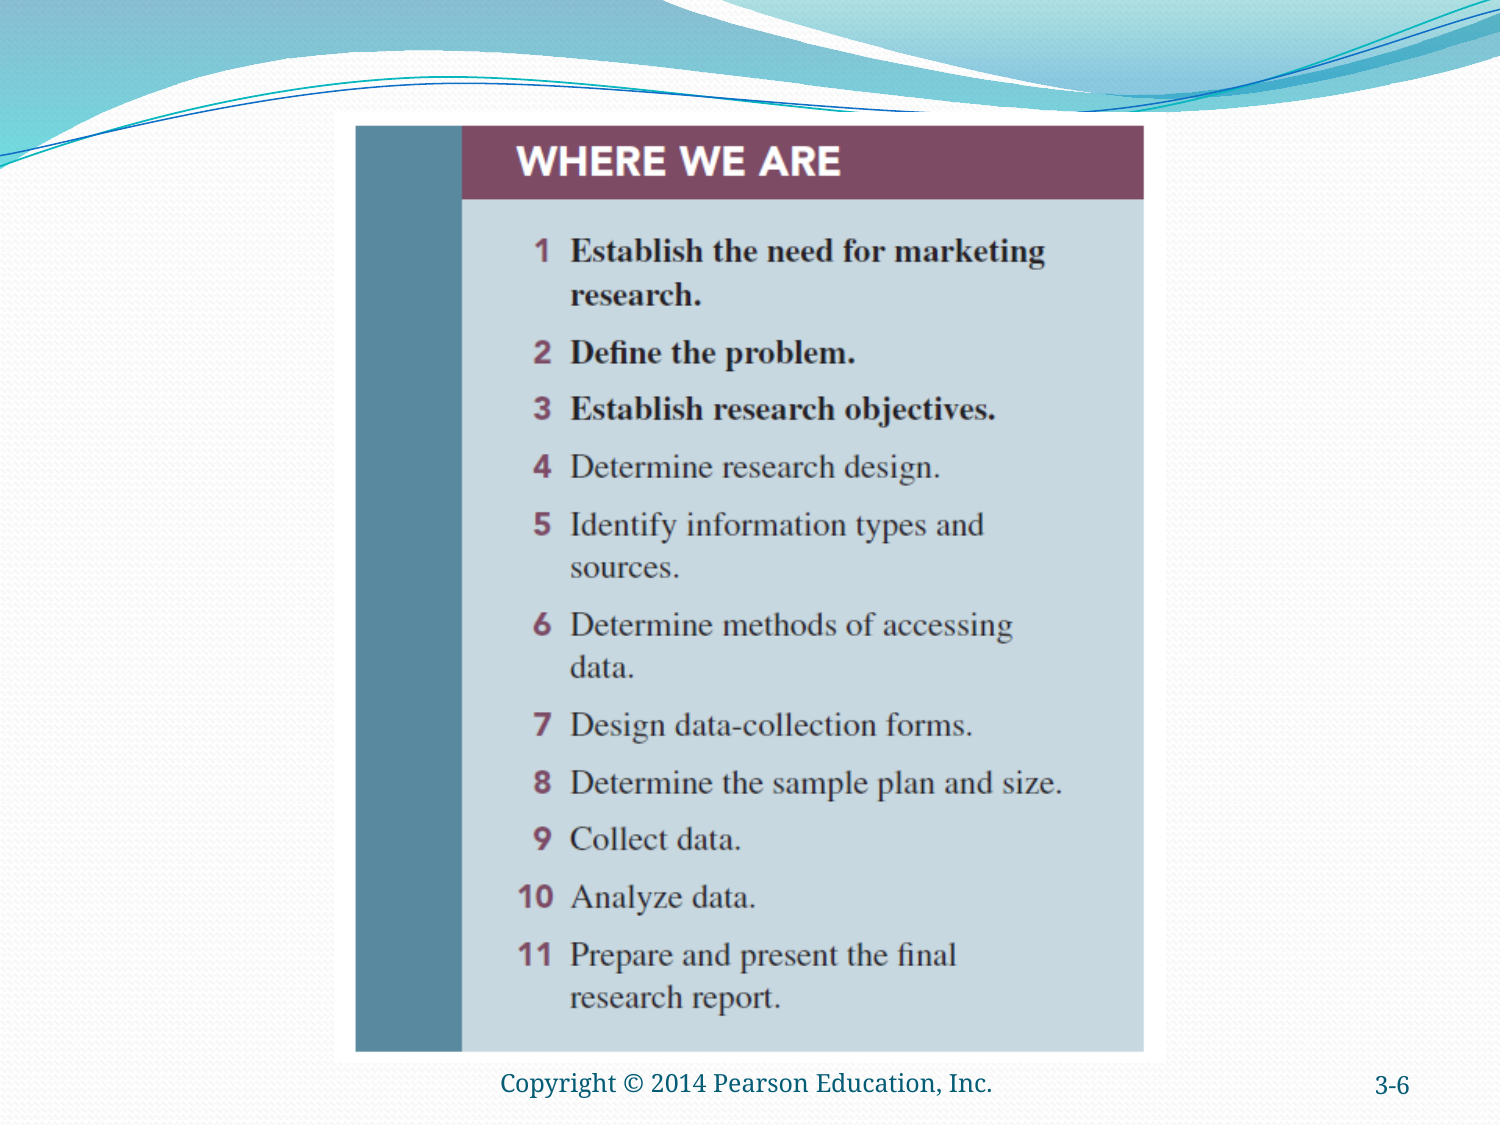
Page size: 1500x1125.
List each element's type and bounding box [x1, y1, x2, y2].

picture [334, 112, 1166, 1063]
